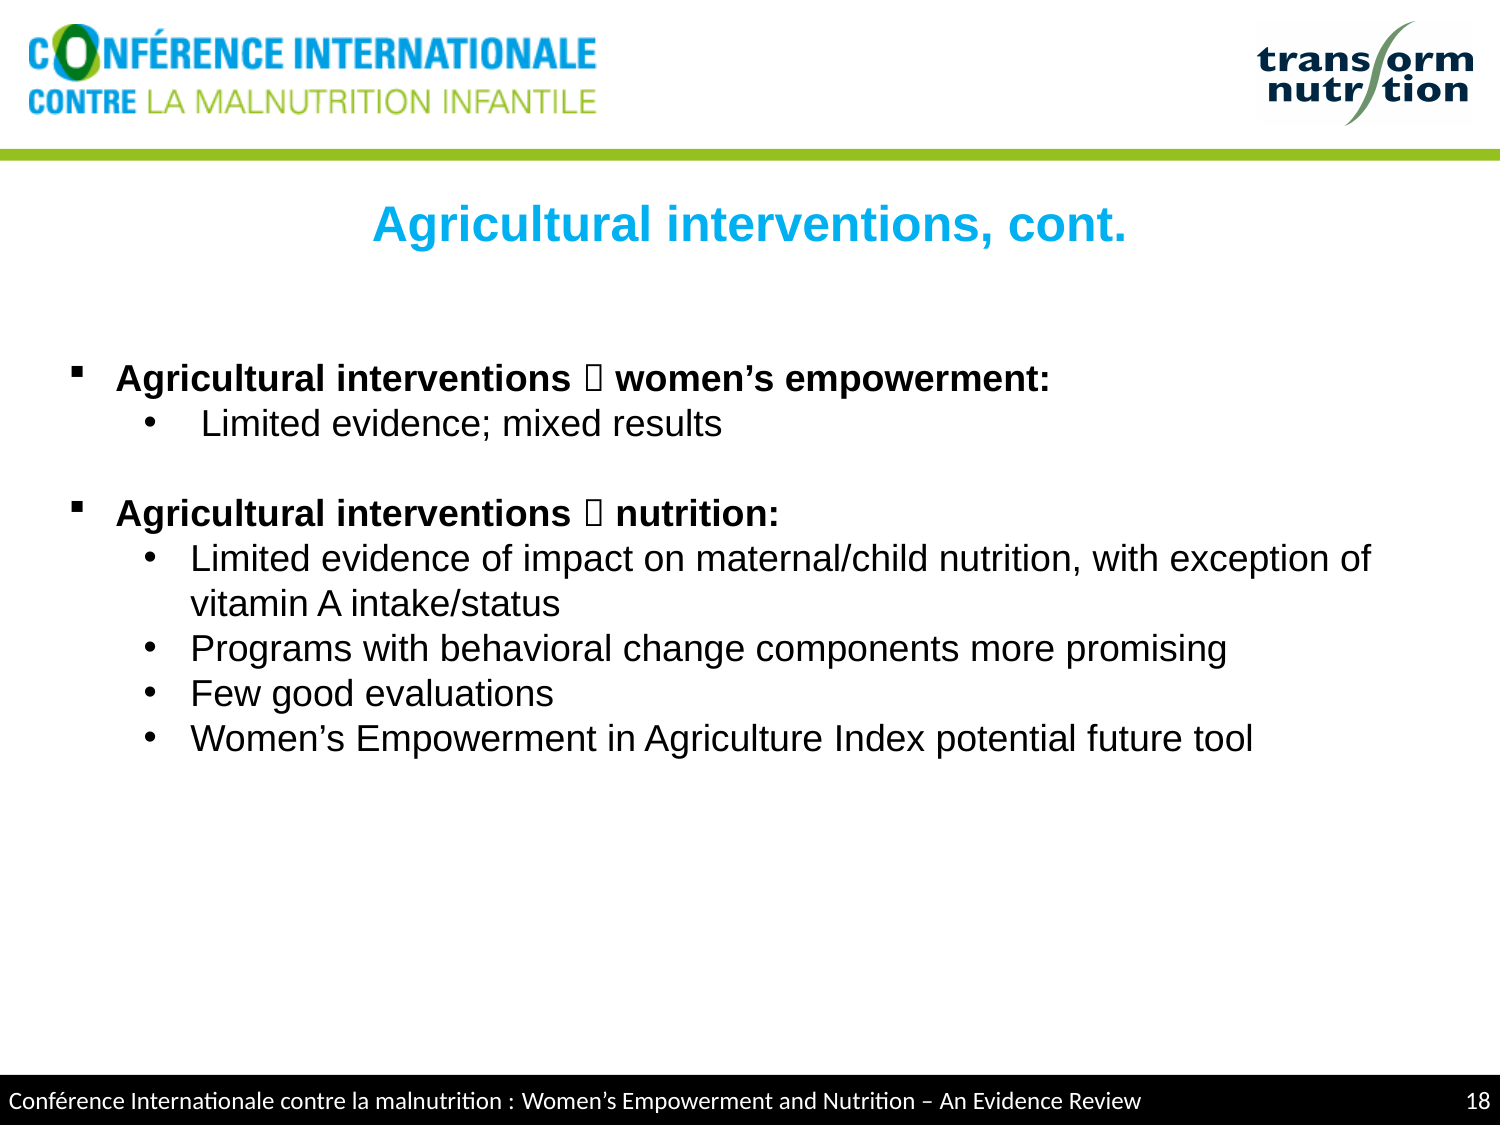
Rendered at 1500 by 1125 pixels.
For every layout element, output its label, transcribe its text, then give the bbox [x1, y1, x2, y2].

text_box Agricultural interventions, cont. [53, 184, 1447, 260]
text_box [0, 147, 1500, 163]
slide_number 18 [1199, 1069, 1500, 1125]
text_box Agricultural interventions  women’s empowerment: Limited evidence; mixed results Agricultural interventions  nutrition: Limited evidence of impact on maternal/child nutrition, with exception of vitamin A intake/status Programs with behavioral change components more promising Few good evaluations Women’s Empowerment in Agriculture Index potential future tool [53, 301, 1422, 812]
picture [1257, 21, 1474, 126]
picture [29, 24, 597, 115]
footer Conférence Internationale contre la malnutrition : Women’s Empowerment and Nutrition – An Evidence Review [0, 1069, 1199, 1125]
